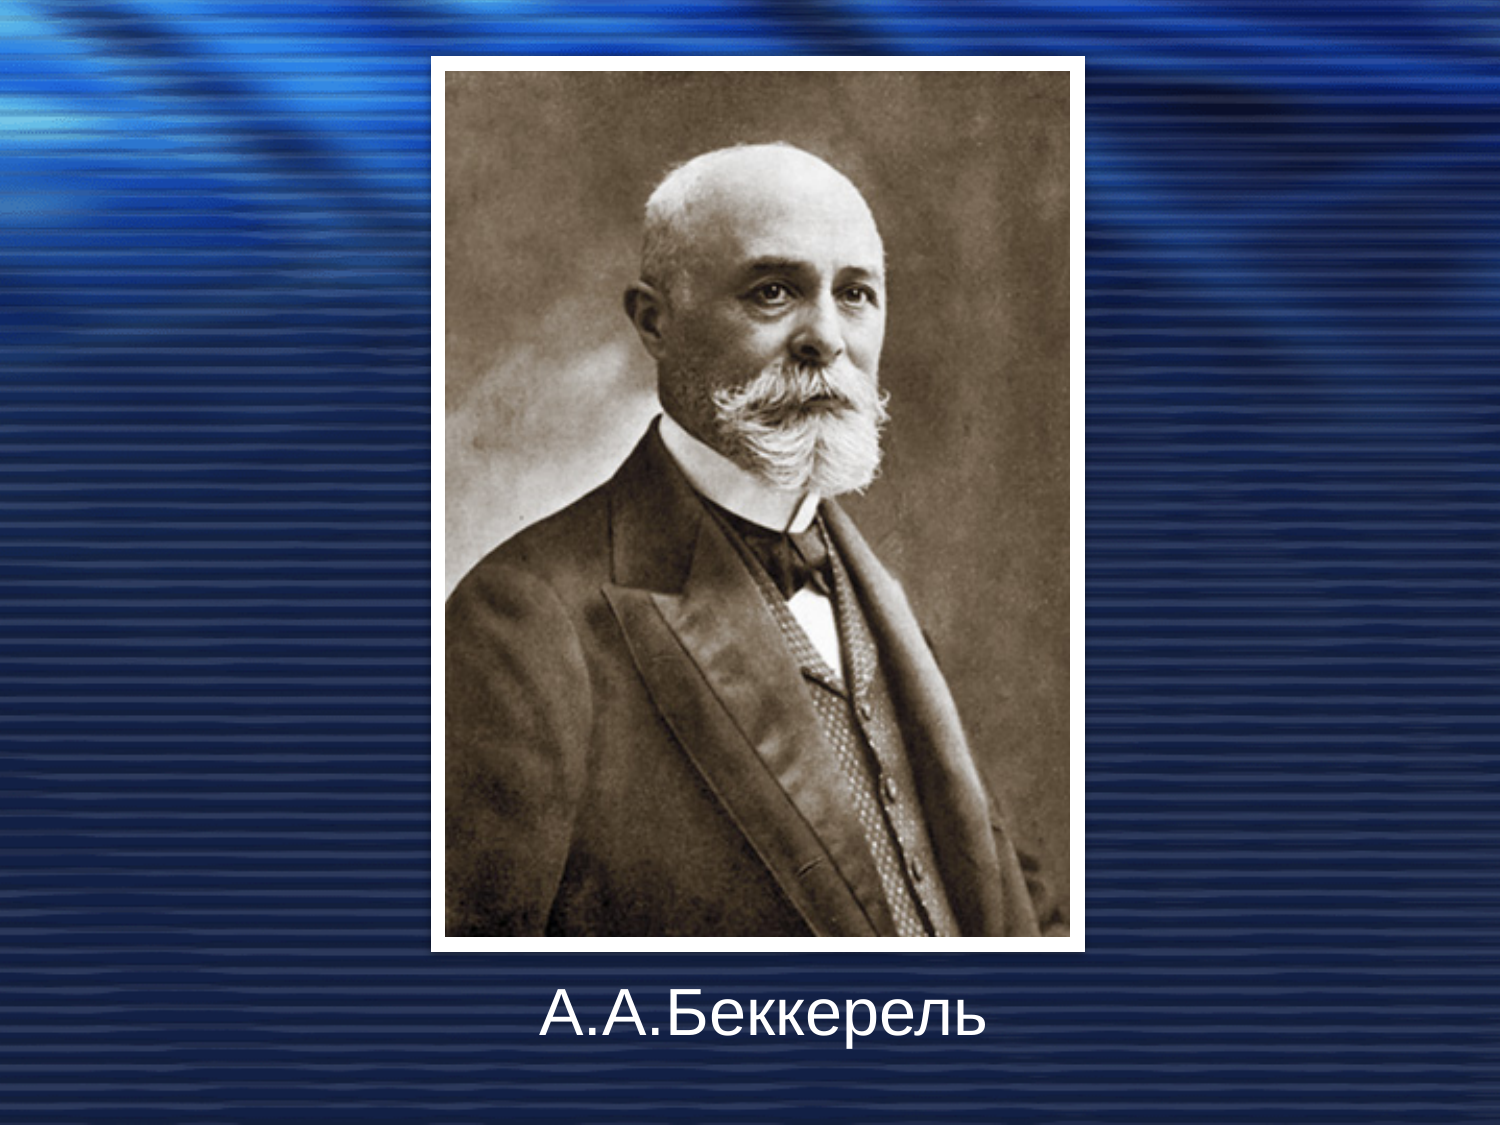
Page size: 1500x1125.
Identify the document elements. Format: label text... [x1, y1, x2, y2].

picture [0, 0, 1500, 1125]
list А.А.Беккерель [156, 960, 1372, 1079]
